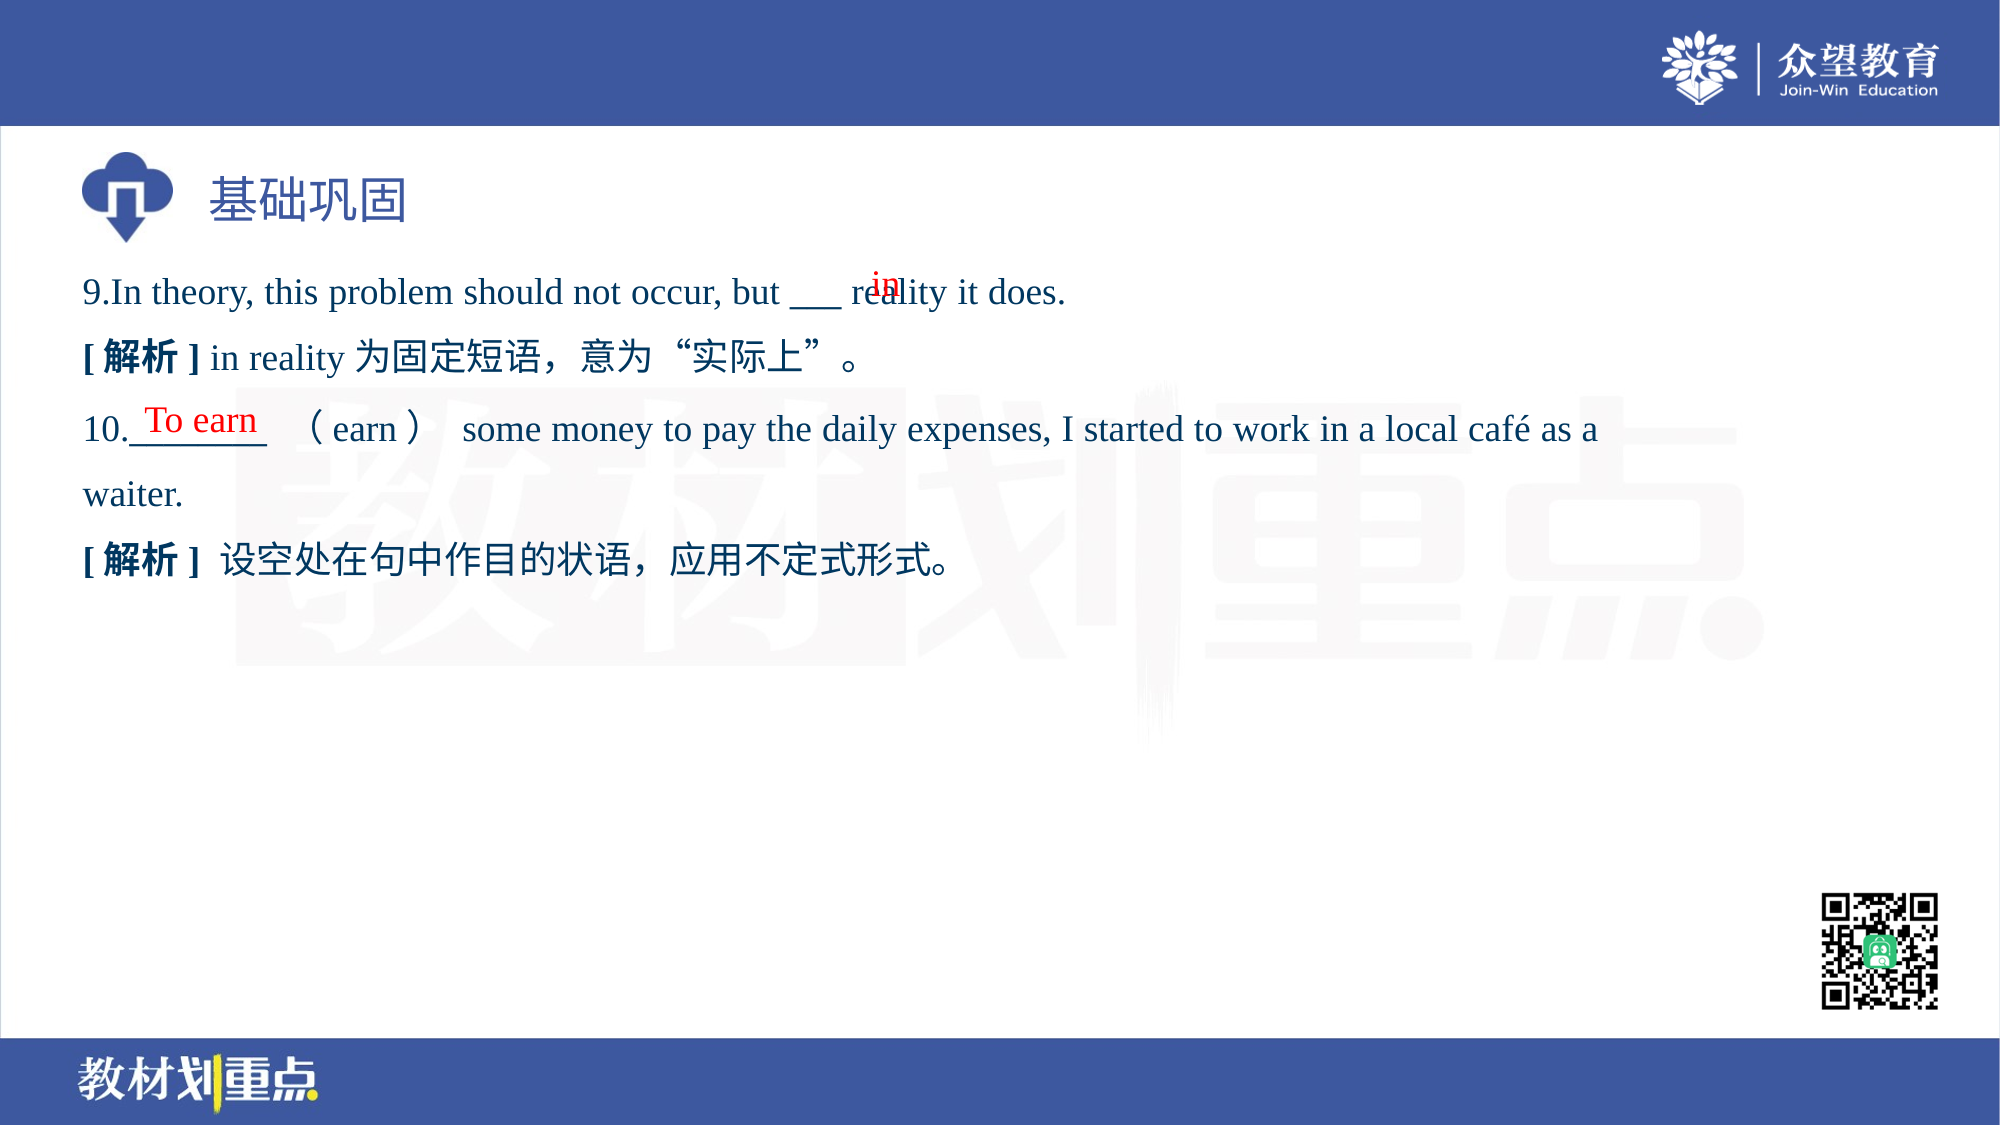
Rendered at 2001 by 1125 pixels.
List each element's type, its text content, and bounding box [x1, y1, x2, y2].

text_box To earn [126, 375, 276, 433]
text_box in [857, 238, 915, 298]
picture [0, 0, 2000, 1125]
text_box 9.In theory, this problem should not occur, but ___ reality it does. [82, 247, 1817, 306]
text_box [解析] in reality为固定短语，意为“实际上”。 [82, 313, 1817, 371]
text_box 10.________ （earn） some money to pay the daily expenses, I started to work in a local café as a waiter. [82, 380, 1817, 508]
text_box [解析] 设空处在句中作目的状语，应用不定式形式。 [82, 516, 1817, 574]
